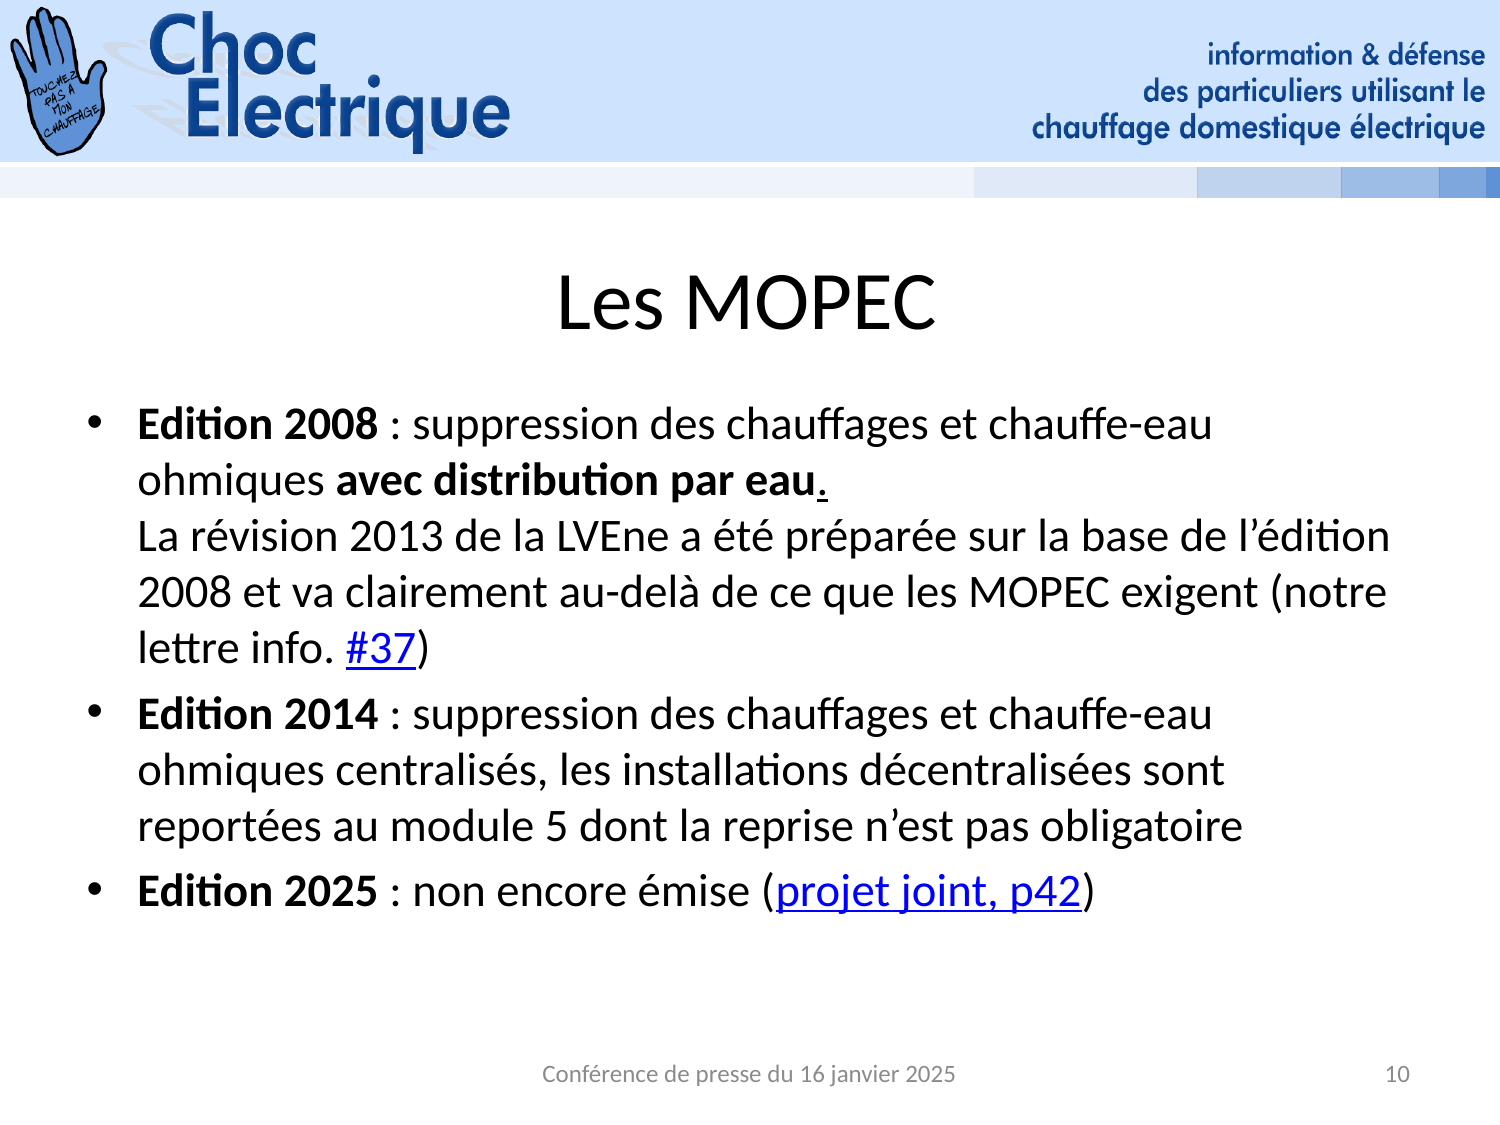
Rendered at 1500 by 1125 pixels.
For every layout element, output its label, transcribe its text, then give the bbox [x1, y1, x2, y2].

footer Conférence de presse du 16 janvier 2025 [512, 1042, 988, 1103]
picture [0, 0, 1500, 210]
title Les MOPEC [71, 219, 1422, 374]
list Edition 2008 : suppression des chauffages et chauffe-eau ohmiques avec distribution par eau. La révision 2013 de la LVEne a été préparée sur la base de l’édition 2008 et va clairement au-delà de ce que les MOPEC exigent (notre lettre info. #37) Edition 2014 : suppression des chauffages et chauffe-eau ohmiques centralisés, les installations décentralisées sont reportées au module 5 dont la reprise n’est pas obligatoire Edition 2025 : non encore émise (projet joint, p42) [71, 385, 1422, 934]
slide_number 10 [1074, 1042, 1425, 1103]
